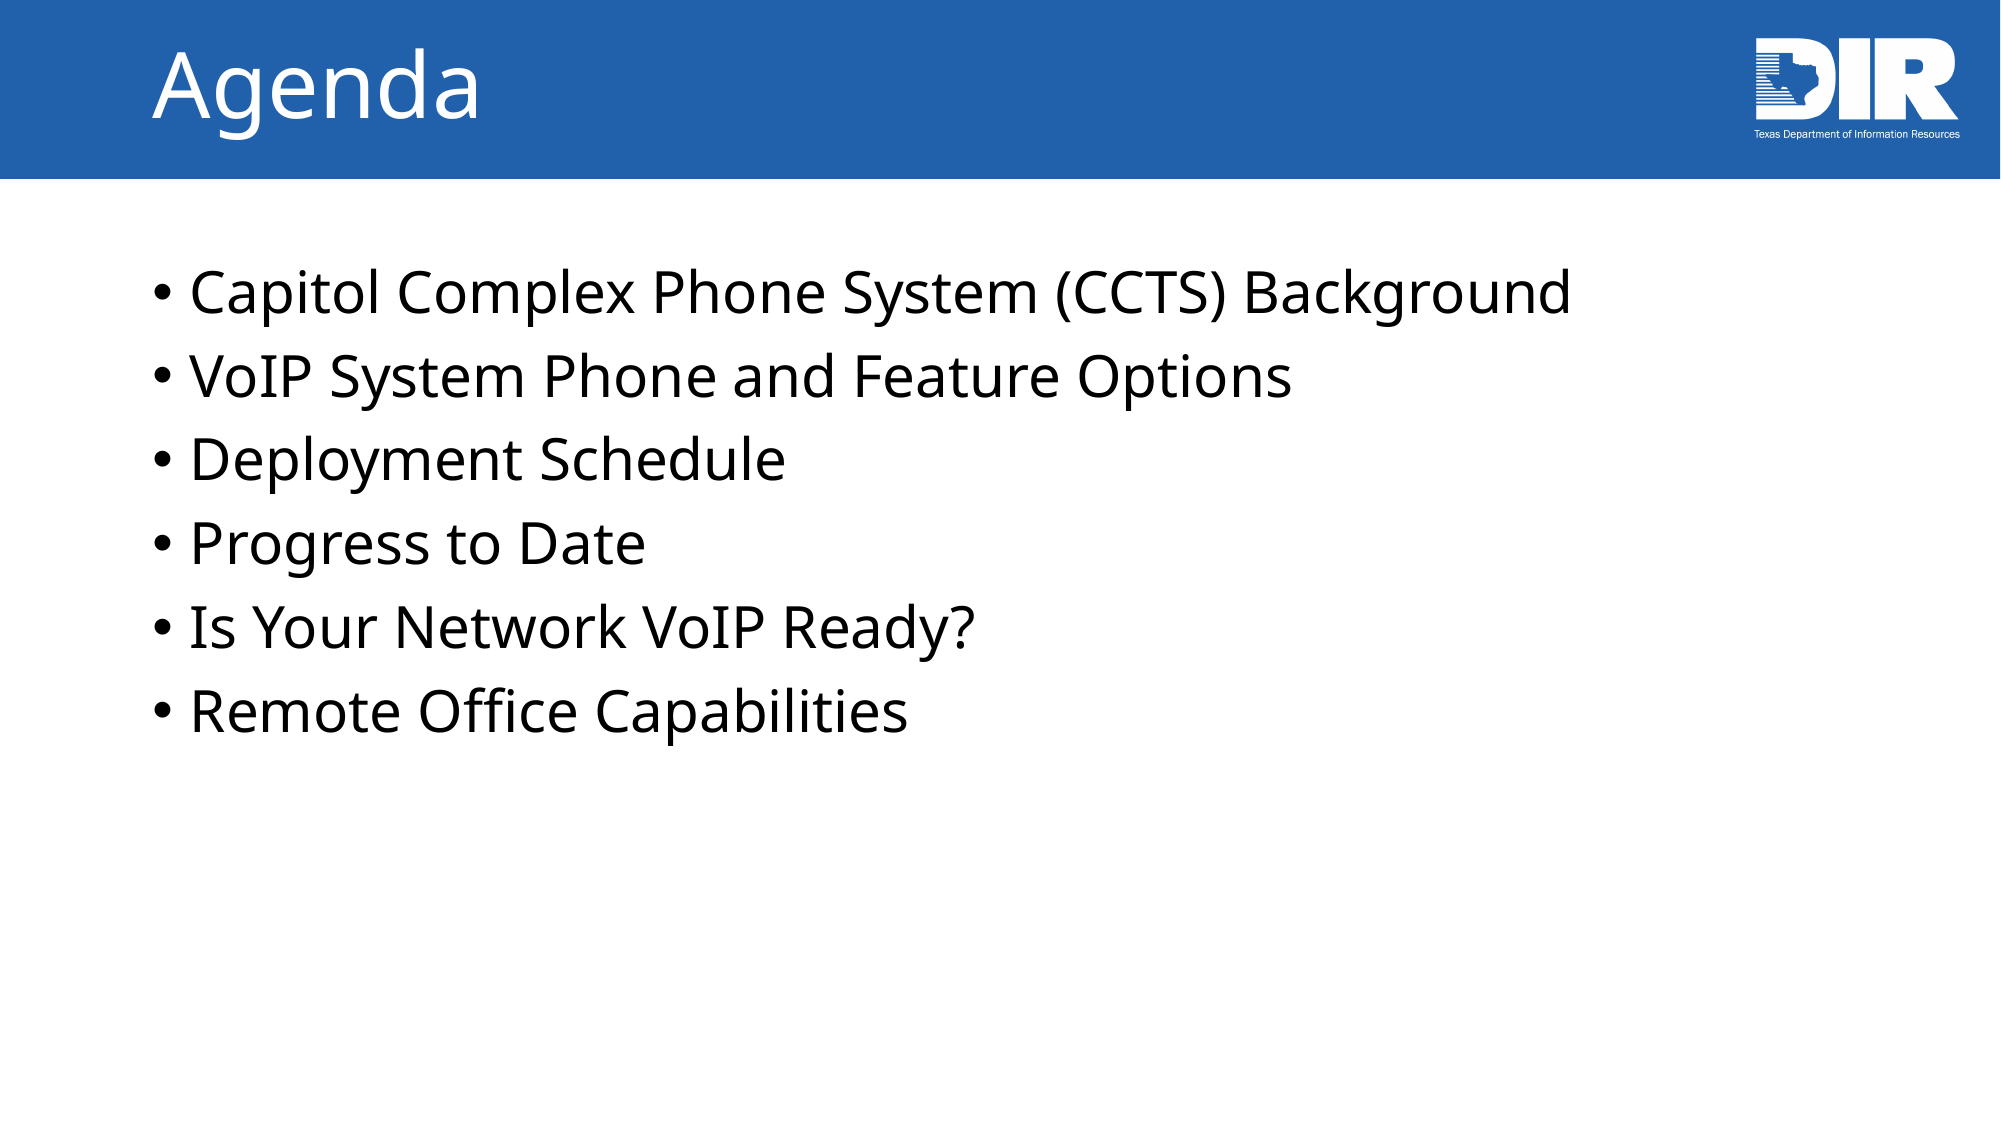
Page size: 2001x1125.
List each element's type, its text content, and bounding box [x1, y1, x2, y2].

title Agenda [137, 0, 1863, 179]
picture [0, 0, 2001, 1125]
list Capitol Complex Phone System (CCTS) Background VoIP System Phone and Feature Options Deployment Schedule Progress to Date Is Your Network VoIP Ready? Remote Office Capabilities [137, 255, 1863, 1014]
